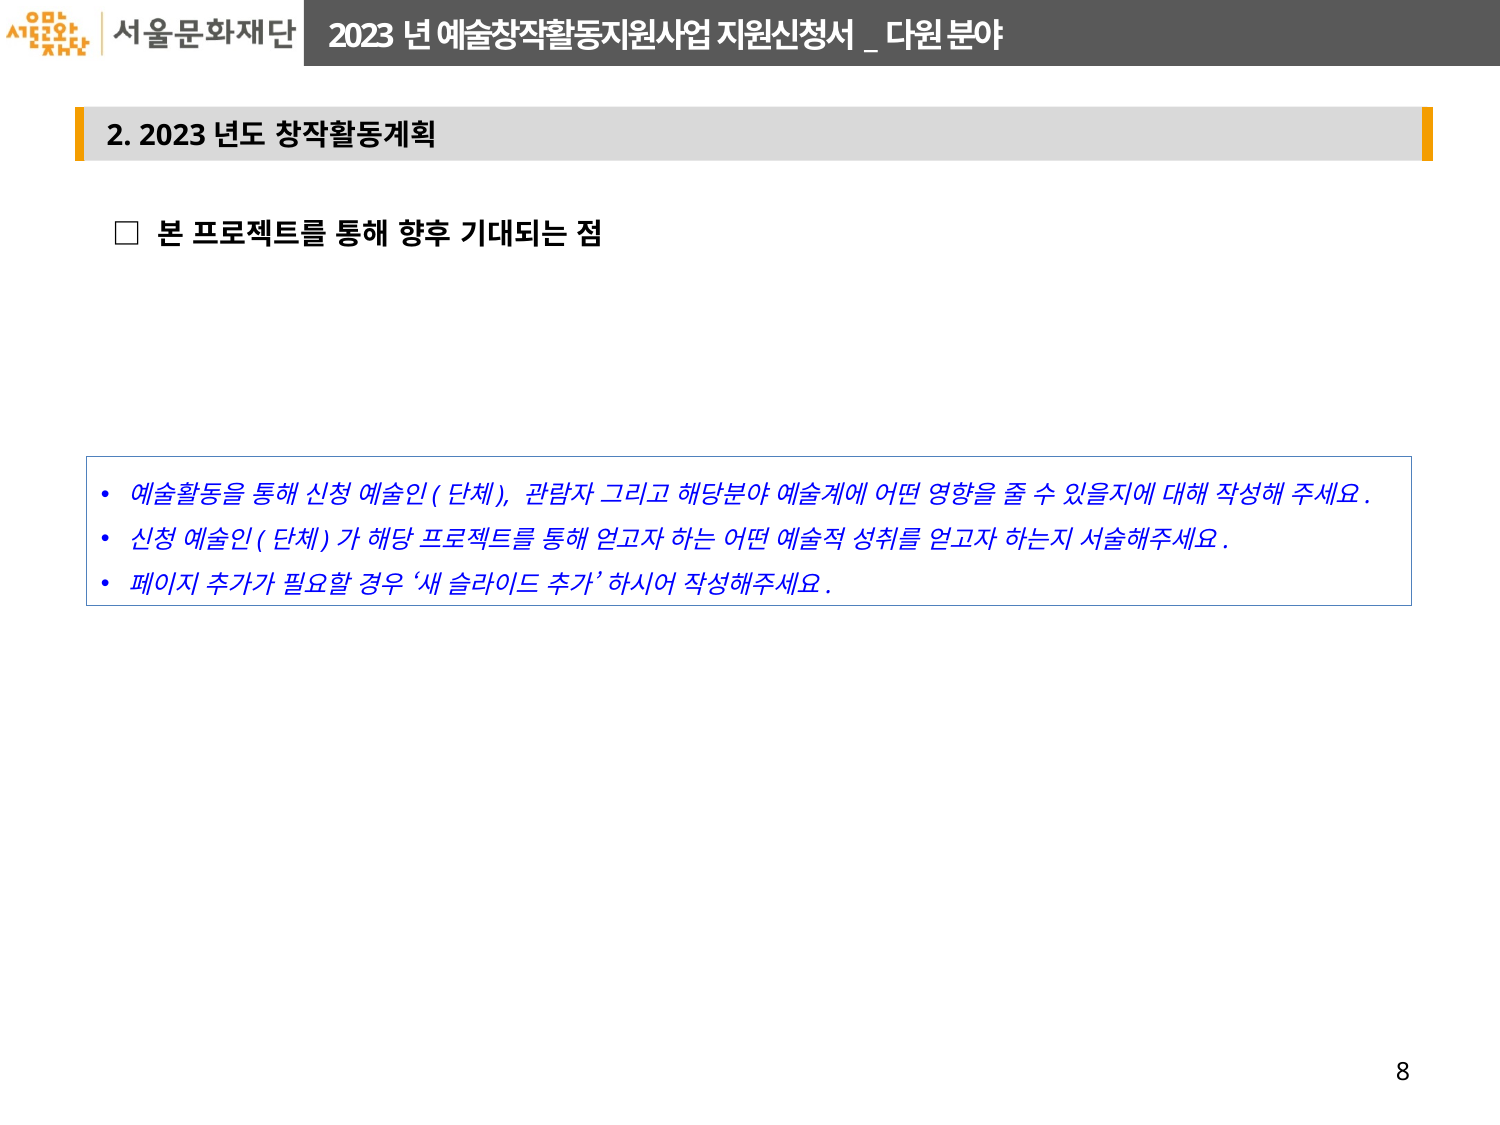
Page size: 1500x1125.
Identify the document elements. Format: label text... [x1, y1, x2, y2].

slide_number 8 [1074, 1042, 1425, 1103]
picture [6, 6, 298, 61]
text_box 예술활동을 통해 신청 예술인(단체), 관람자 그리고 해당분야 예술계에 어떤 영향을 줄 수 있을지에 대해 작성해 주세요. 신청 예술인(단체)가 해당 프로젝트를 통해 얻고자 하는 어떤 예술적 성취를 얻고자 하는지 서술해주세요. 페이지 추가가 필요할 경우 ‘새 슬라이드 추가’ 하시어 작성해주세요. [86, 456, 1412, 606]
text_box □ 본 프로젝트를 통해 향후 기대되는 점 [98, 208, 1459, 398]
